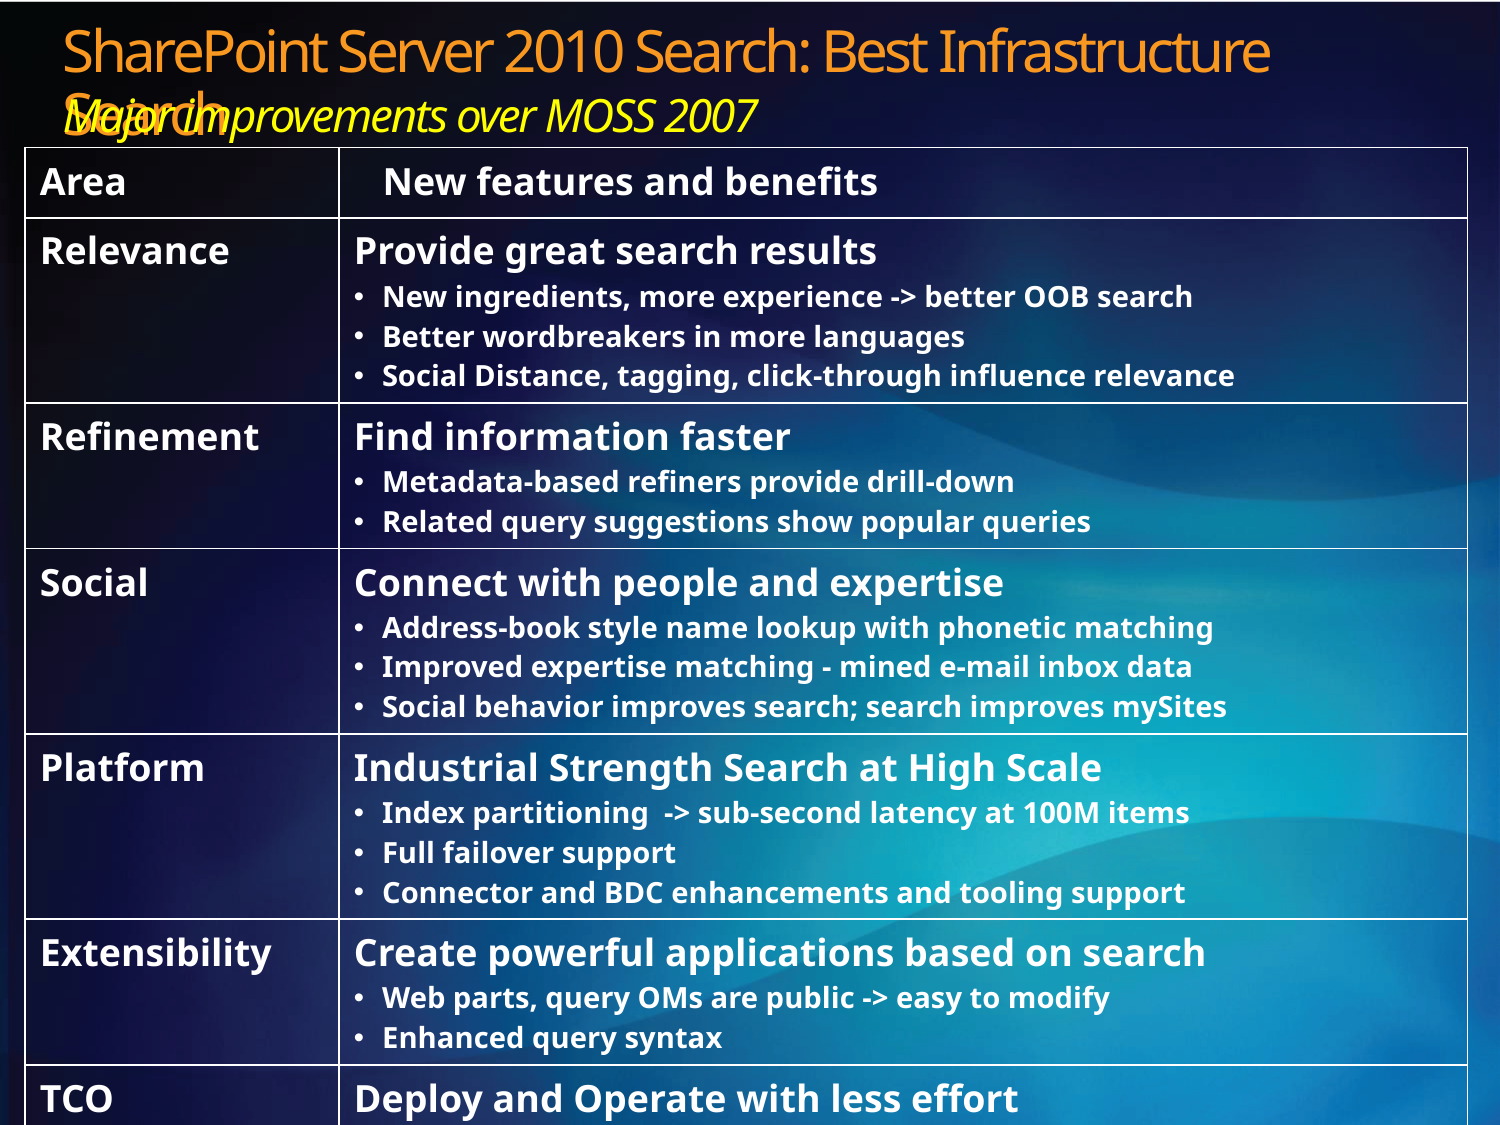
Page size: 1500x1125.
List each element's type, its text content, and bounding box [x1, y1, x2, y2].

table_cell Find information faster Metadata-based refiners provide drill-down Related query suggestions show popular queries [340, 404, 1467, 548]
table_cell Refinement [26, 404, 338, 548]
table_cell Platform [26, 735, 338, 918]
table_cell Industrial Strength Search at High Scale Index partitioning -> sub-second latency at 100M items Full failover support Connector and BDC enhancements and tooling support [340, 735, 1467, 918]
table_cell Relevance [26, 219, 338, 402]
table_header New features and benefits [340, 148, 1467, 217]
title SharePoint Server 2010 Search: Best Infrastructure Search [62, 21, 1438, 86]
table_cell TCO [26, 1066, 338, 1125]
table_cell Extensibility [26, 920, 338, 1064]
picture [0, 0, 1500, 1125]
table_cell Social [26, 549, 338, 733]
table_cell Create powerful applications based on search Web parts, query OMs are public -> easy to modify Enhanced query syntax [340, 920, 1467, 1064]
table_cell Connect with people and expertise Address-book style name lookup with phonetic matching Improved expertise matching - mined e-mail inbox data Social behavior improves search; search improves mySites [340, 549, 1467, 733]
list Major improvements over MOSS 2007 [62, 92, 1439, 147]
table_cell Provide great search results New ingredients, more experience -> better OOB search Better wordbreakers in more languages Social Distance, tagging, click-through influence relevance [340, 219, 1467, 402]
table_cell Deploy and Operate with less effort Virtualization and native 64-bit simplify deployment Powershell, Admin web parts, SCOM provide easier admin [340, 1066, 1467, 1125]
table_header Area [26, 148, 338, 217]
